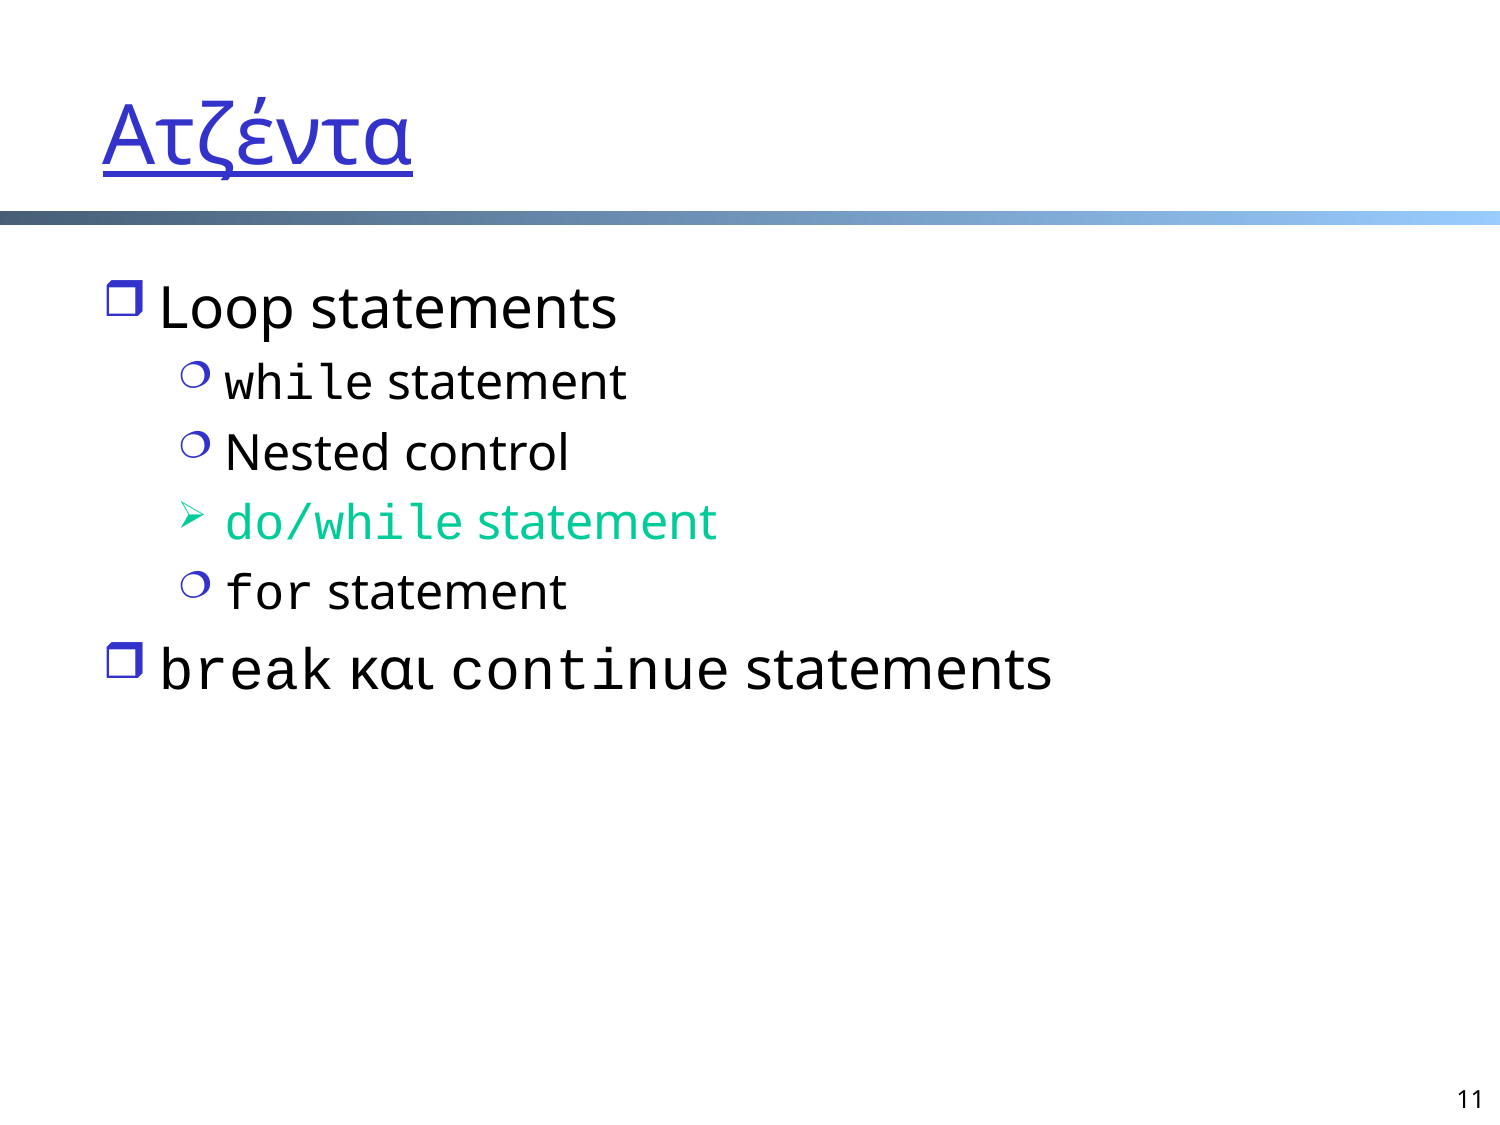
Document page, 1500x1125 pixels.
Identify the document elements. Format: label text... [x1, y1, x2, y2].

text_box Ατζέντα [87, 37, 1363, 225]
text_box Loop statements while statement Nested control do/while statement for statement break και continue statements [87, 262, 1363, 1025]
slide_number 11 [1150, 1049, 1500, 1125]
